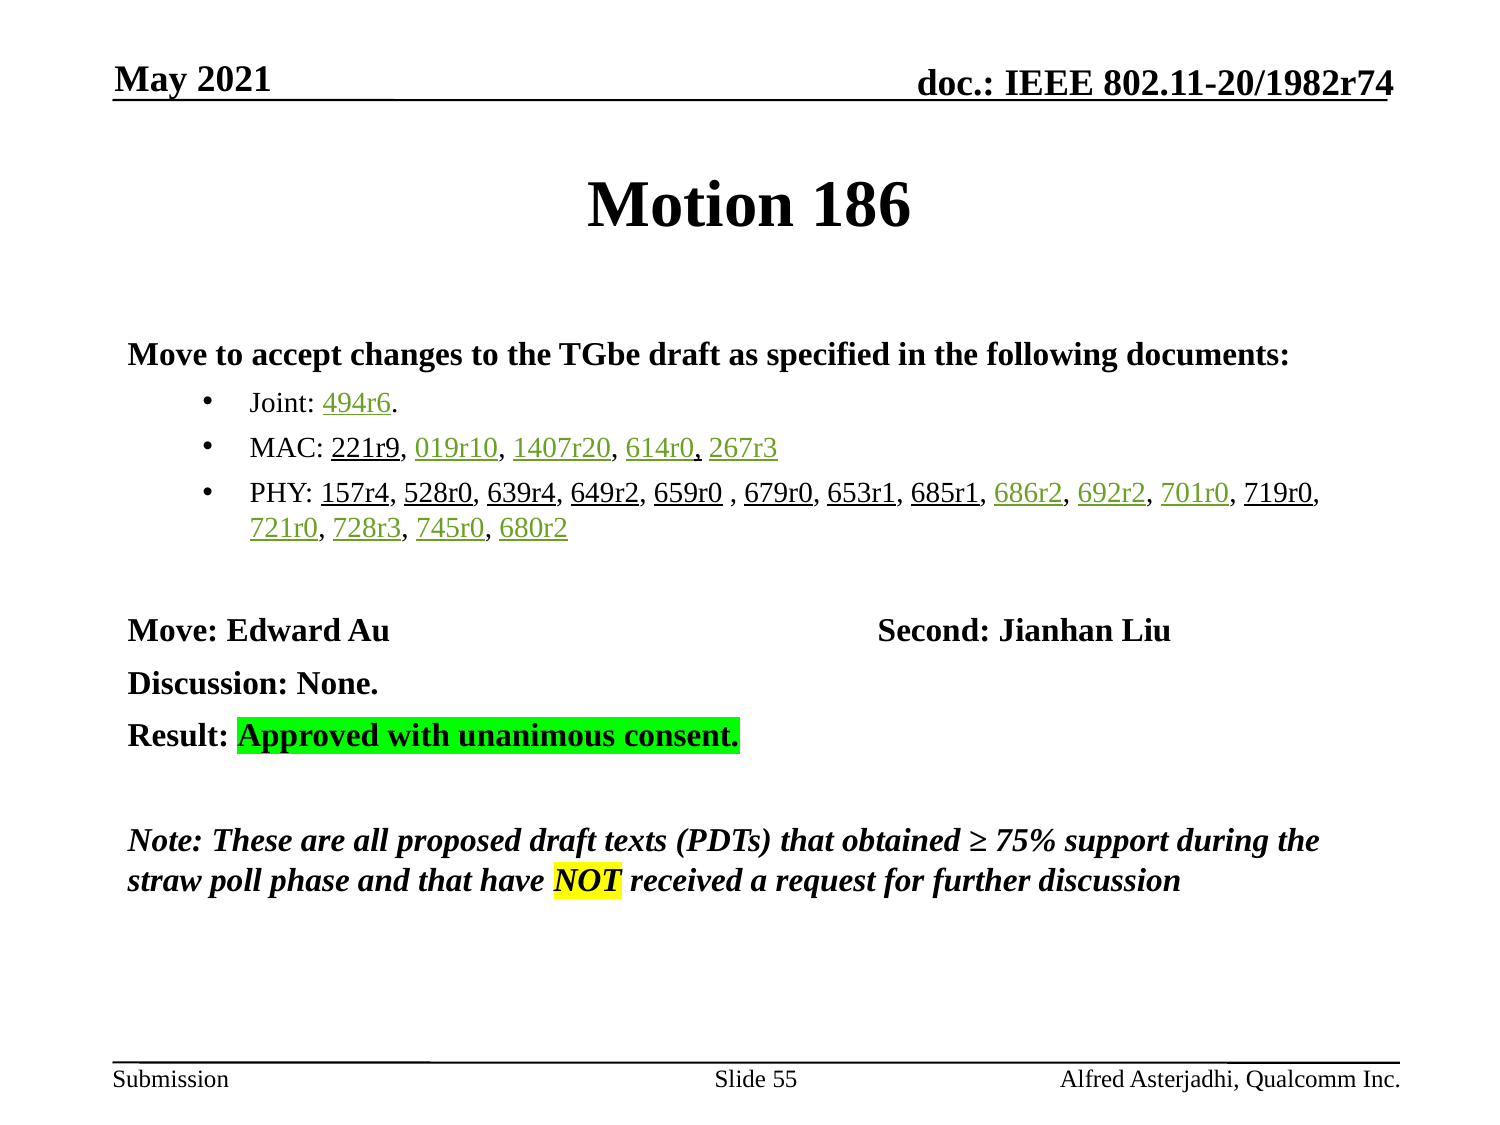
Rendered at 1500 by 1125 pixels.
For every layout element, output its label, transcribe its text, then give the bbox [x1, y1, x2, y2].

footer Alfred Asterjadhi, Qualcomm Inc. [878, 1061, 1402, 1093]
list Move to accept changes to the TGbe draft as specified in the following documents: Joint: 494r6. MAC: 221r9, 019r10, 1407r20, 614r0, 267r3 PHY: 157r4, 528r0, 639r4, 649r2, 659r0 , 679r0, 653r1, 685r1, 686r2, 692r2, 701r0, 719r0, 721r0, 728r3, 745r0, 680r2 Move: Edward Au Second: Jianhan Liu Discussion: None. Result: Approved with unanimous consent. Note: These are all proposed draft texts (PDTs) that obtained ≥ 75% support during the straw poll phase and that have NOT received a request for further discussion [112, 324, 1388, 1000]
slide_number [114, 54, 423, 100]
title Motion 186 [112, 112, 1388, 288]
slide_number Slide 55 [712, 1061, 800, 1123]
